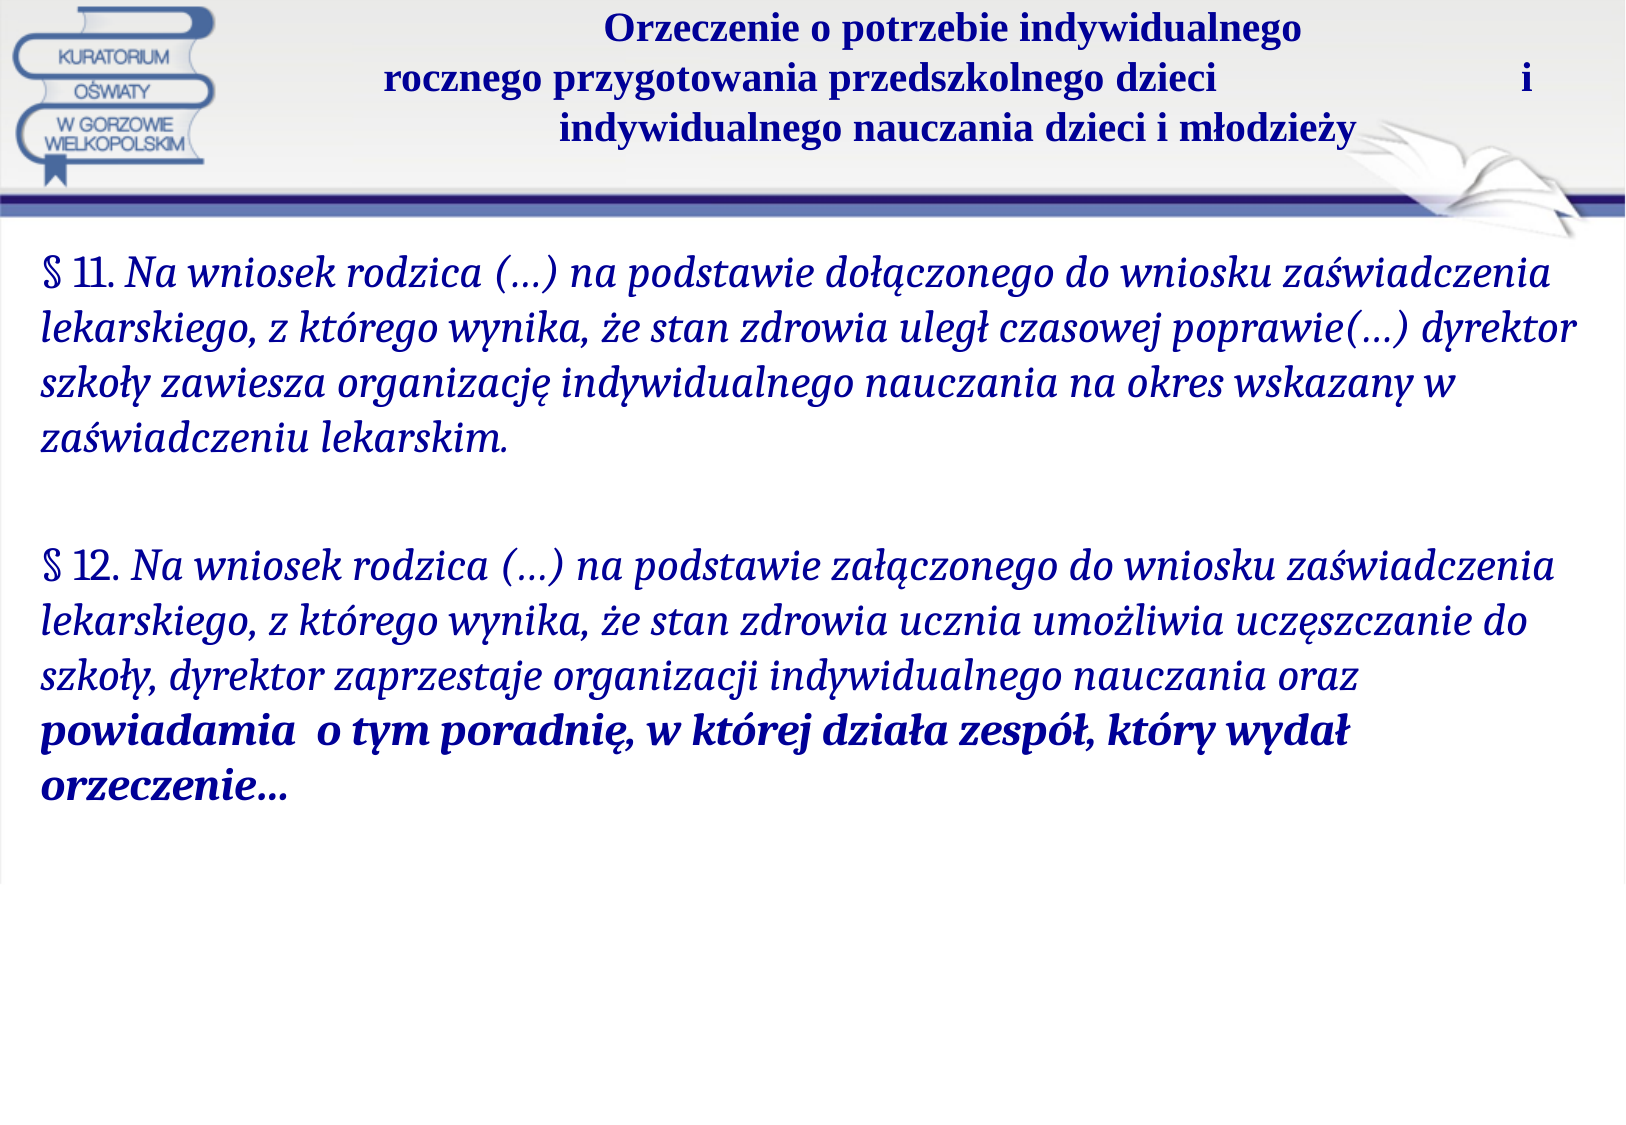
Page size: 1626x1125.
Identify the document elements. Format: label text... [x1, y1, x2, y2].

list § 11. Na wniosek rodzica (…) na podstawie dołączonego do wniosku zaświadczenia lekarskiego, z którego wynika, że stan zdrowia uległ czasowej poprawie(…) dyrektor szkoły zawiesza organizację indywidualnego nauczania na okres wskazany w zaświadczeniu lekarskim. § 12. Na wniosek rodzica (…) na podstawie załączonego do wniosku zaświadczenia lekarskiego, z którego wynika, że stan zdrowia ucznia umożliwia uczęszczanie do szkoły, dyrektor zaprzestaje organizacji indywidualnego nauczania oraz powiadamia o tym poradnię, w której działa zespół, który wydał orzeczenie… [25, 234, 1600, 938]
title Orzeczenie o potrzebie indywidualnego rocznego przygotowania przedszkolnego dzieci i indywidualnego nauczania dzieci i młodzieży [317, 23, 1600, 176]
picture [0, 0, 1626, 1125]
